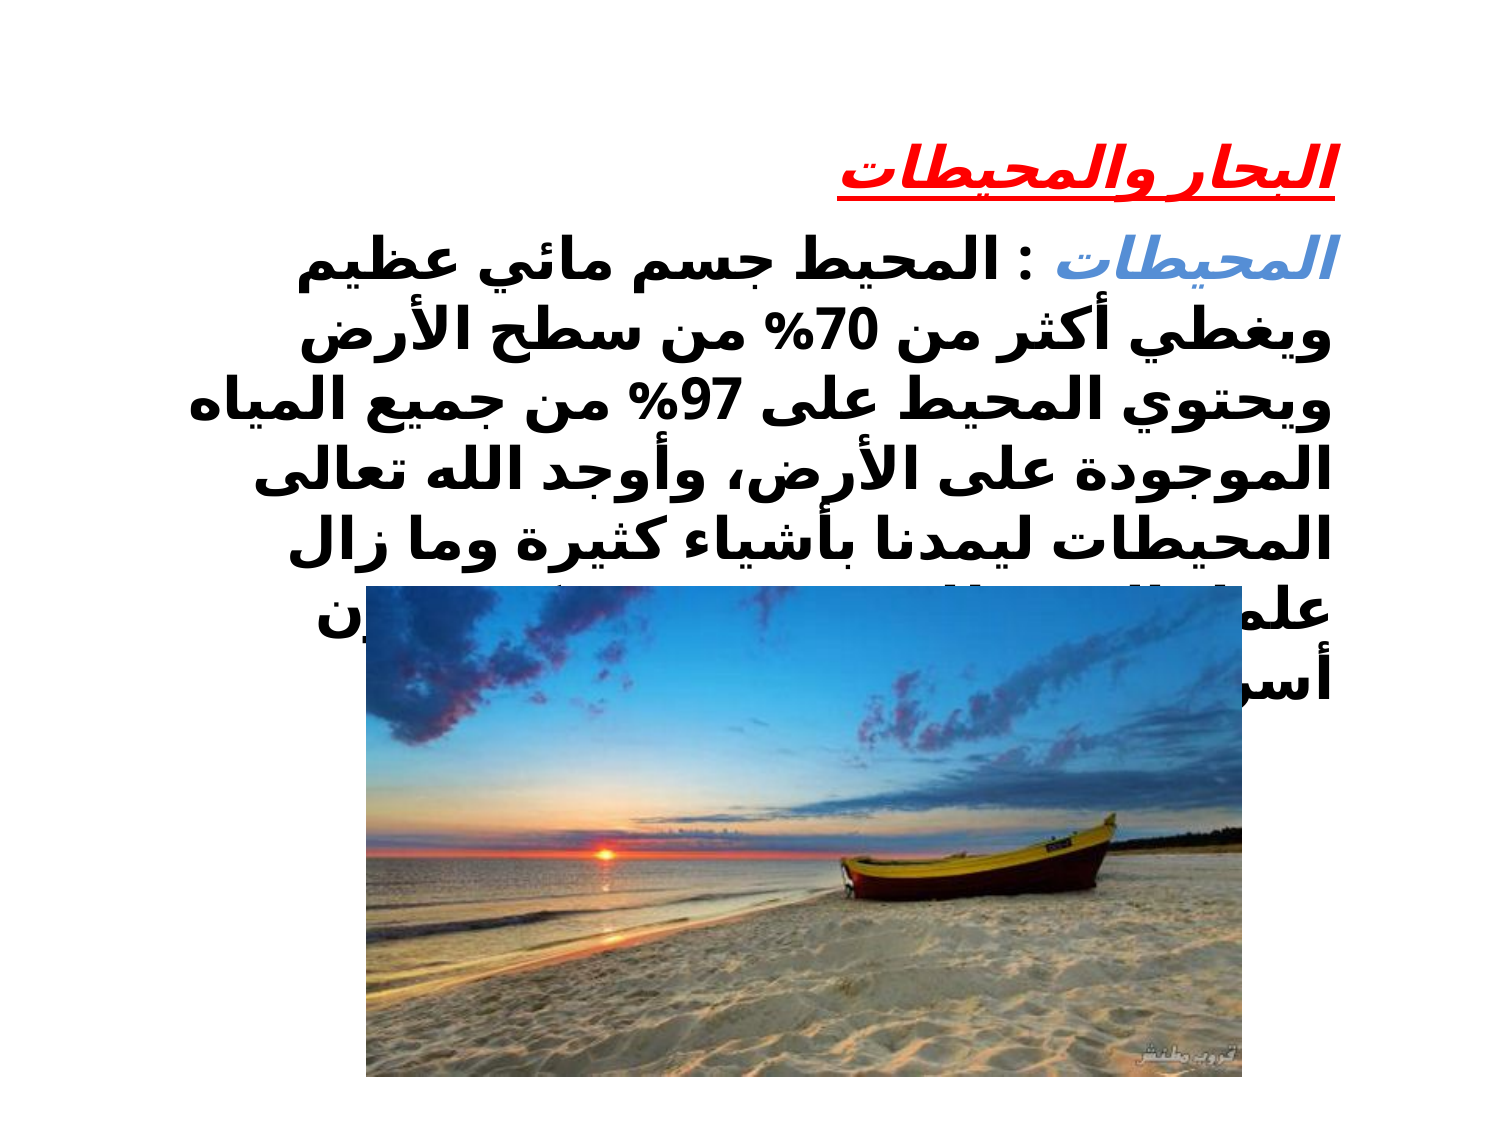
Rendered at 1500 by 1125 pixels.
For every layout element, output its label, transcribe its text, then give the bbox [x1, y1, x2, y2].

text_box البحار والمحيطات المحيطات : المحيط جسم مائي عظيم ويغطي أكثر من 70% من سطح الأرض ويحتوي المحيط على 97% من جميع المياه الموجودة على الأرض، وأوجد الله تعالى المحيطات ليمدنا بأشياء كثيرة وما زال علماء المحيطات يدرسون ويكتشفون أسرار المحيطات ومعالمه العجيبة [161, 112, 1350, 719]
picture [366, 586, 1242, 1078]
